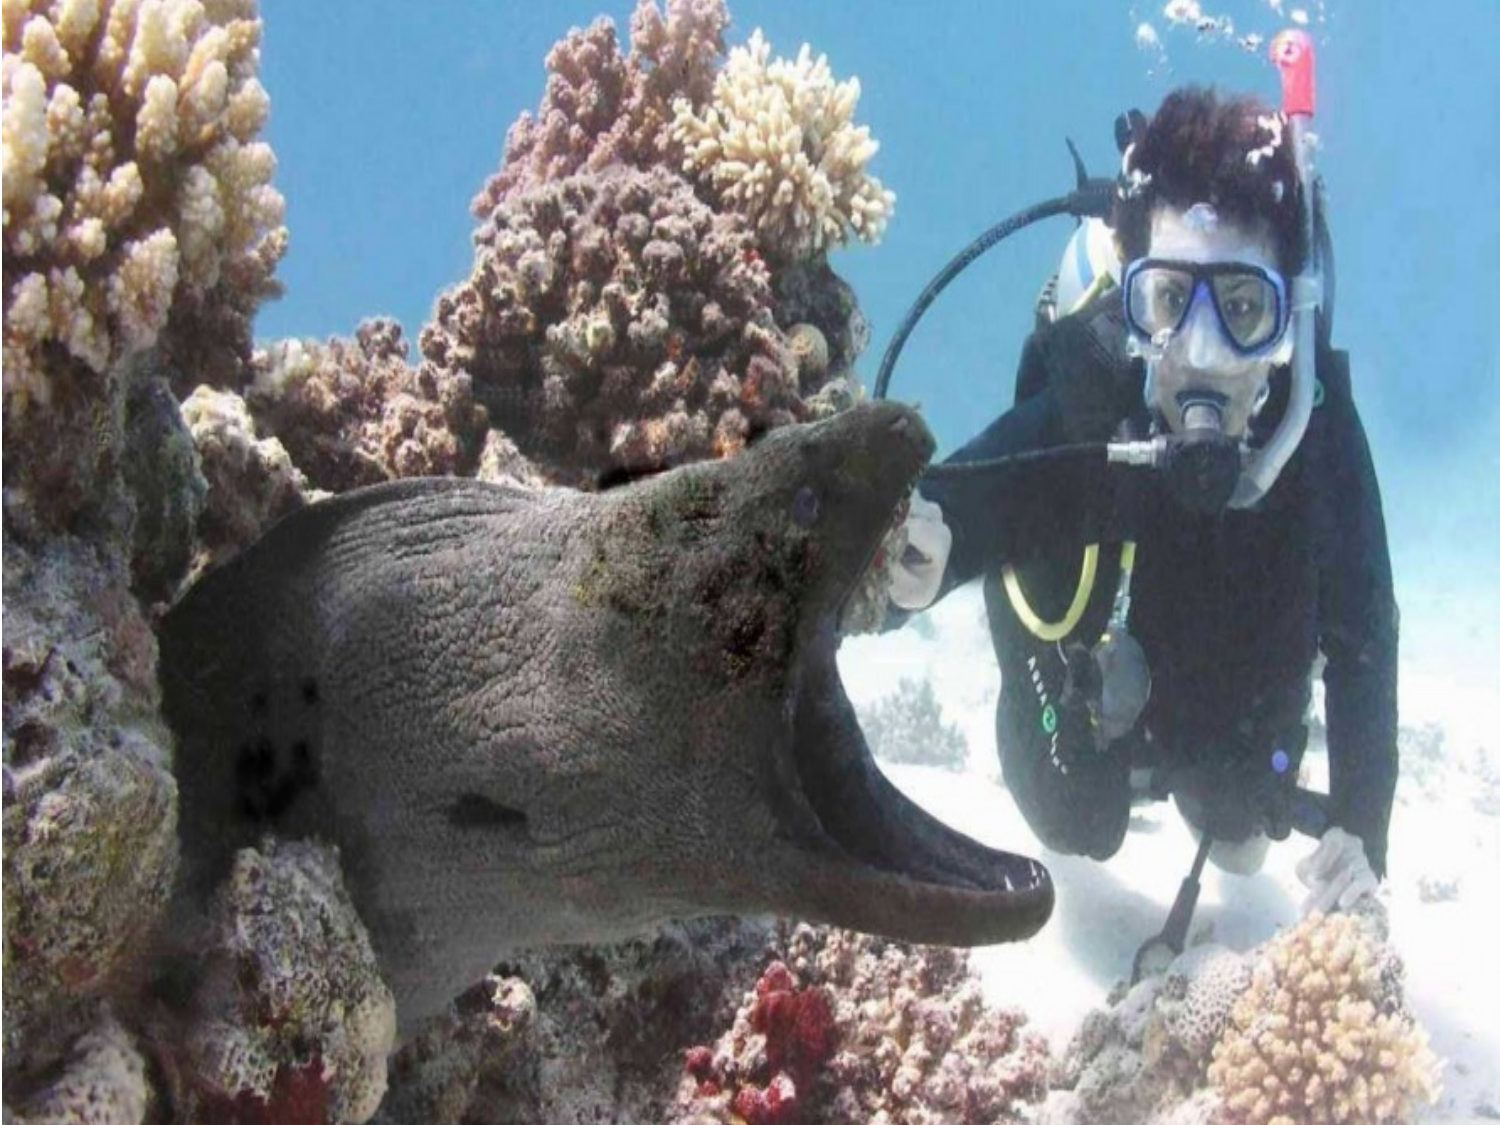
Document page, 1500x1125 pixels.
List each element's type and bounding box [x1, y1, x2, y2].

list [2, 0, 1500, 1125]
